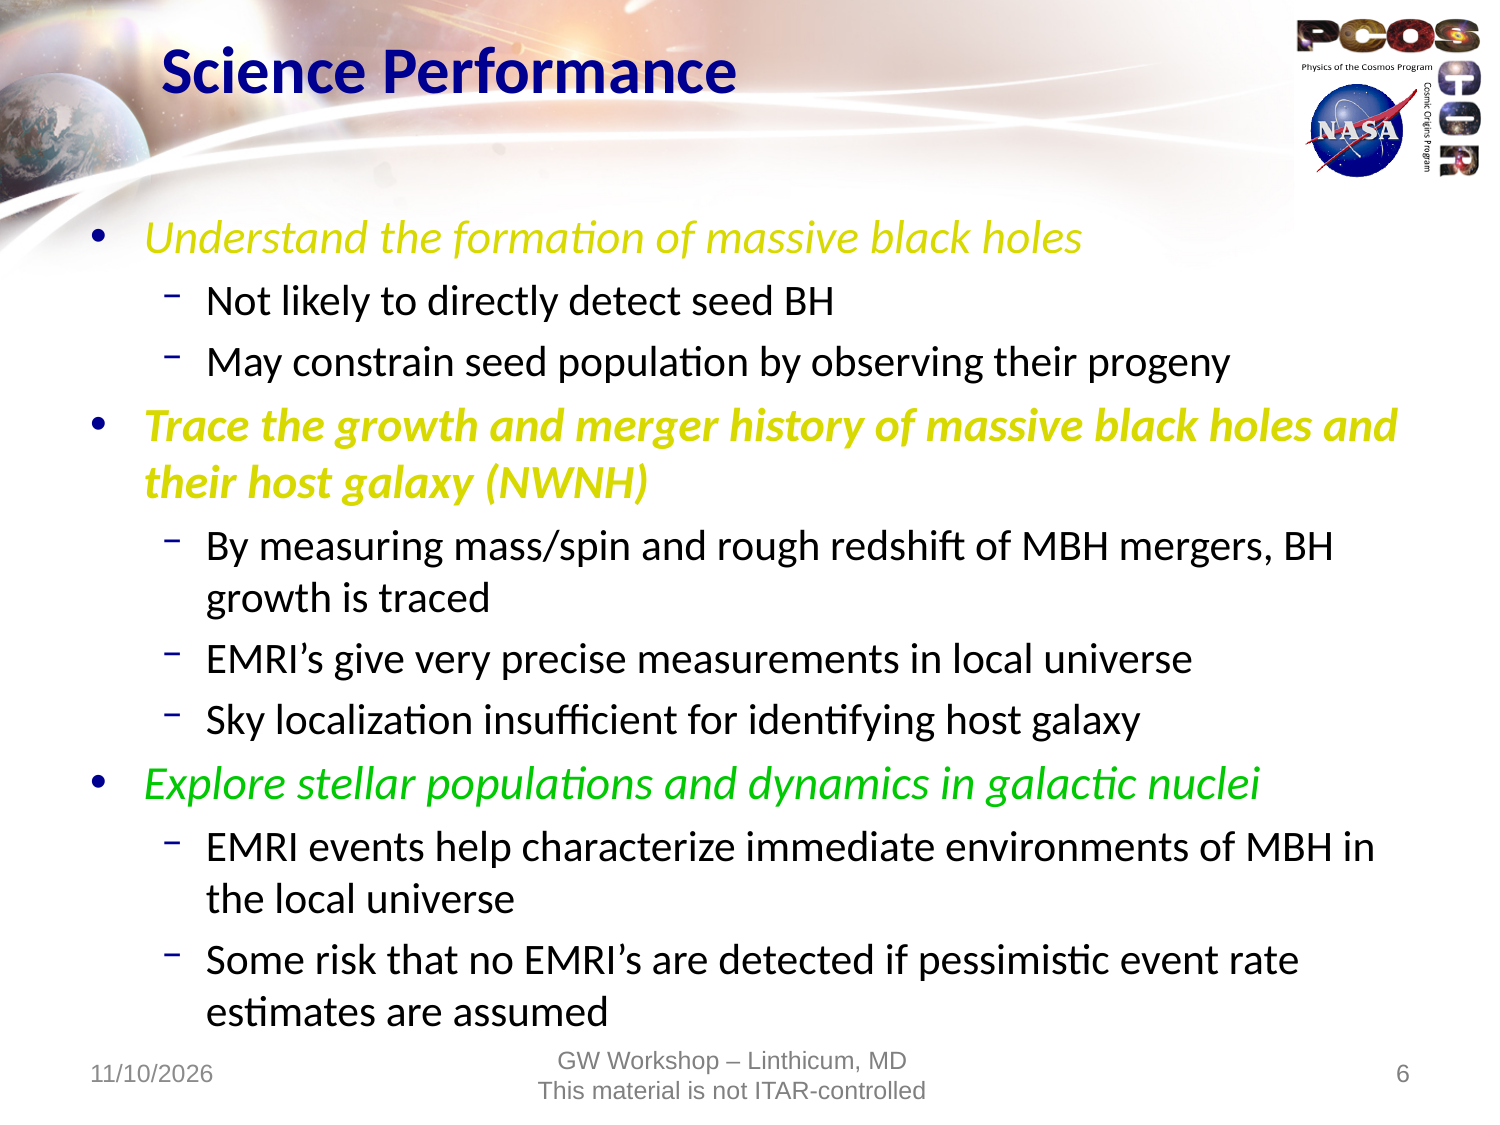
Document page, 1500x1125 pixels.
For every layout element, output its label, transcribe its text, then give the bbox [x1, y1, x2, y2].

title Science Performance [146, 0, 1399, 138]
list Understand the formation of massive black holes Not likely to directly detect seed BH May constrain seed population by observing their progeny Trace the growth and merger history of massive black holes and their host galaxy (NWNH) By measuring mass/spin and rough redshift of MBH mergers, BH growth is traced EMRI’s give very precise measurements in local universe Sky localization insufficient for identifying host galaxy Explore stellar populations and dynamics in galactic nuclei EMRI events help characterize immediate environments of MBH in the local universe Some risk that no EMRI’s are detected if pessimistic event rate estimates are assumed [75, 198, 1425, 1043]
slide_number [75, 1042, 357, 1103]
slide_number 6 [1074, 1042, 1425, 1103]
picture [0, 0, 1486, 1125]
